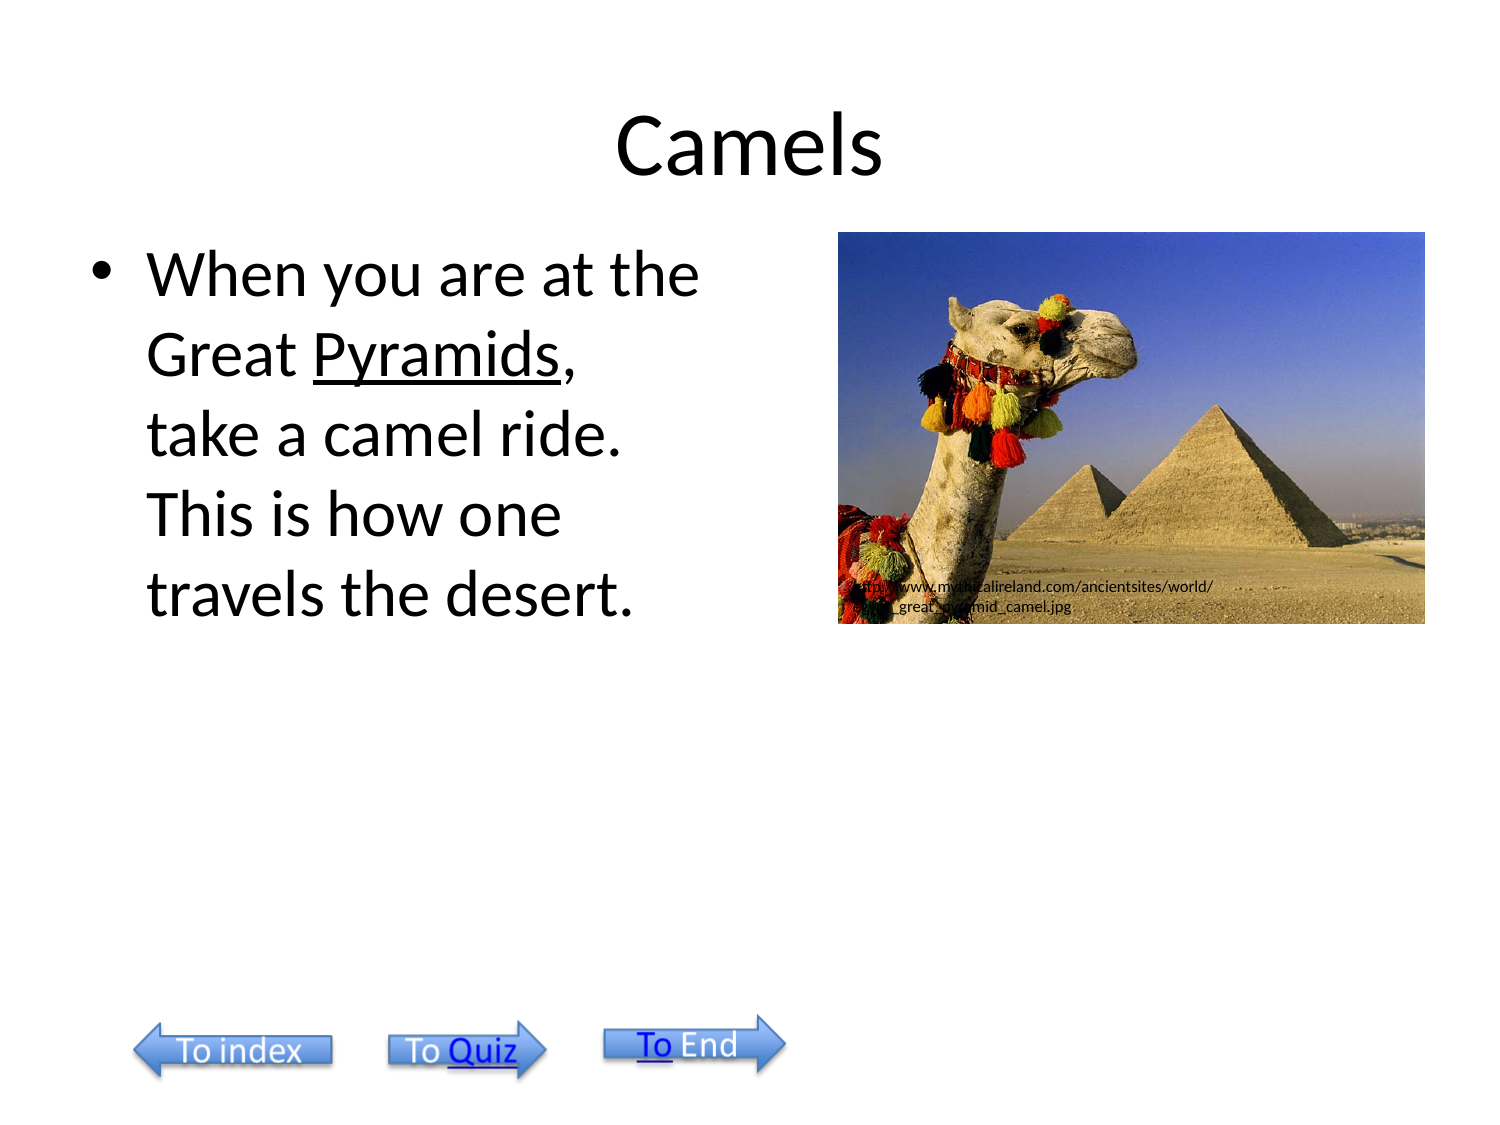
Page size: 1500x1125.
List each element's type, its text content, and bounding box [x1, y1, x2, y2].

list When you are at the Great Pyramids, take a camel ride. This is how one travels the desert. [75, 221, 722, 1026]
title Camels [75, 45, 1425, 233]
picture [837, 232, 1426, 625]
picture [126, 1006, 793, 1107]
